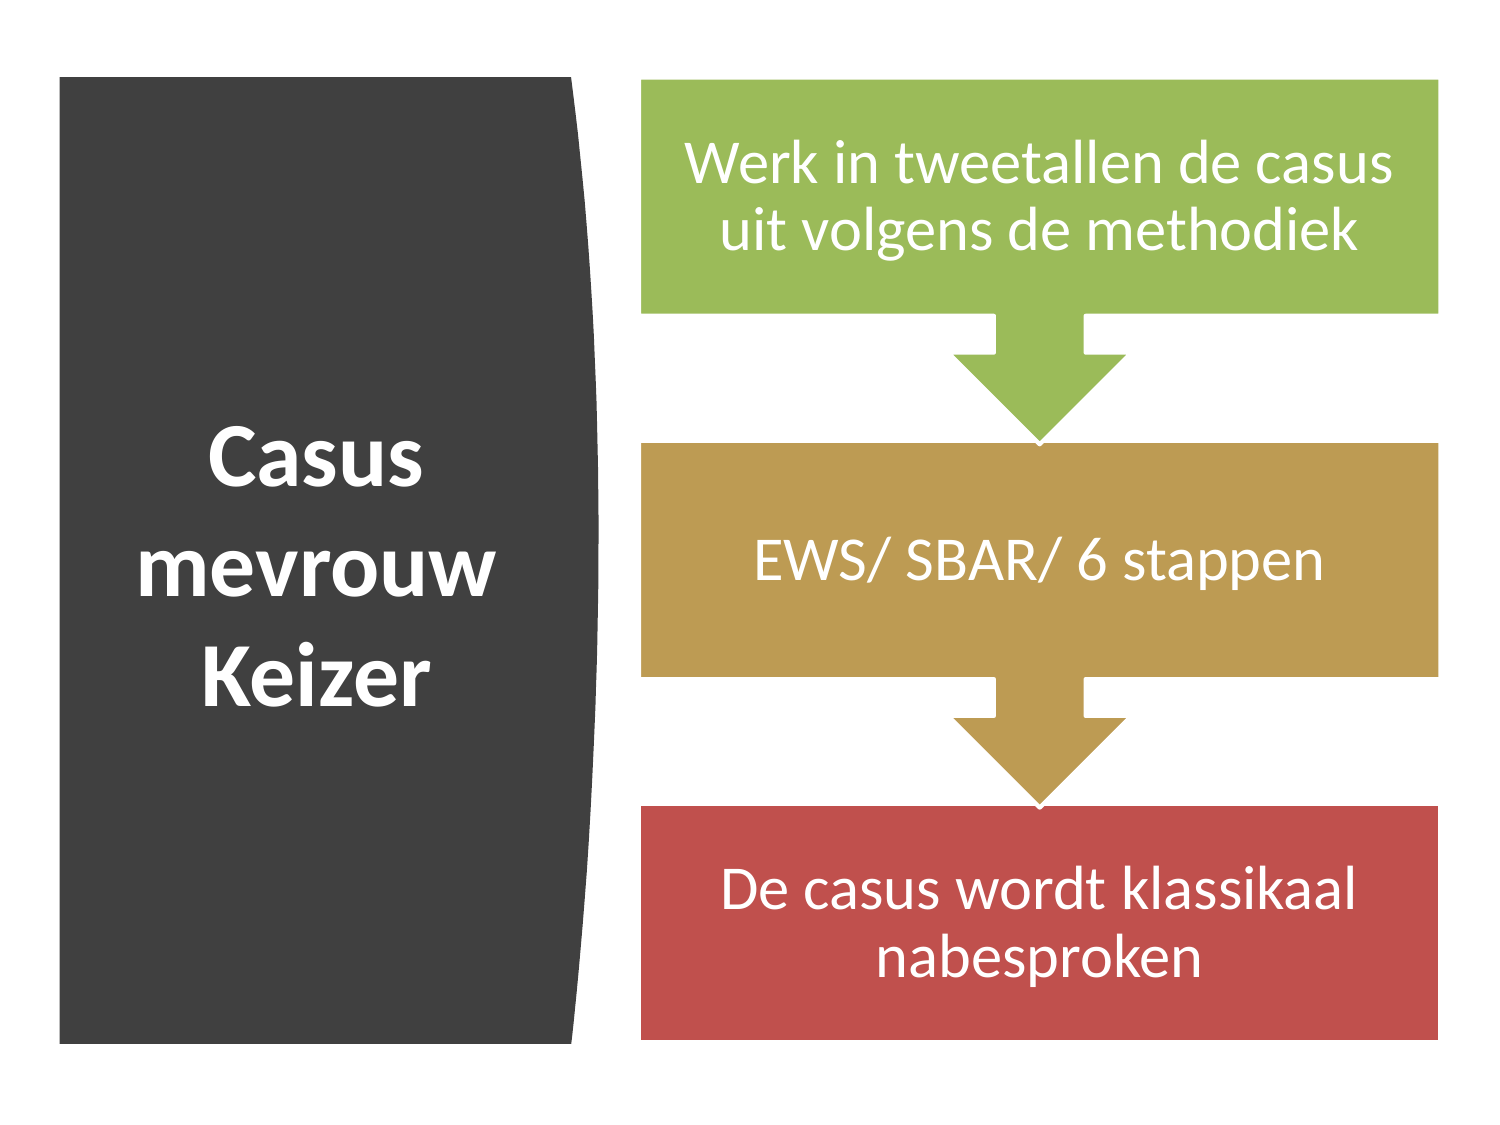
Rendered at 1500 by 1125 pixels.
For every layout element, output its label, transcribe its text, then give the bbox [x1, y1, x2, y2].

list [638, 76, 1441, 1043]
title Casus mevrouw Keizer [106, 166, 527, 953]
text_box [57, 75, 601, 1046]
